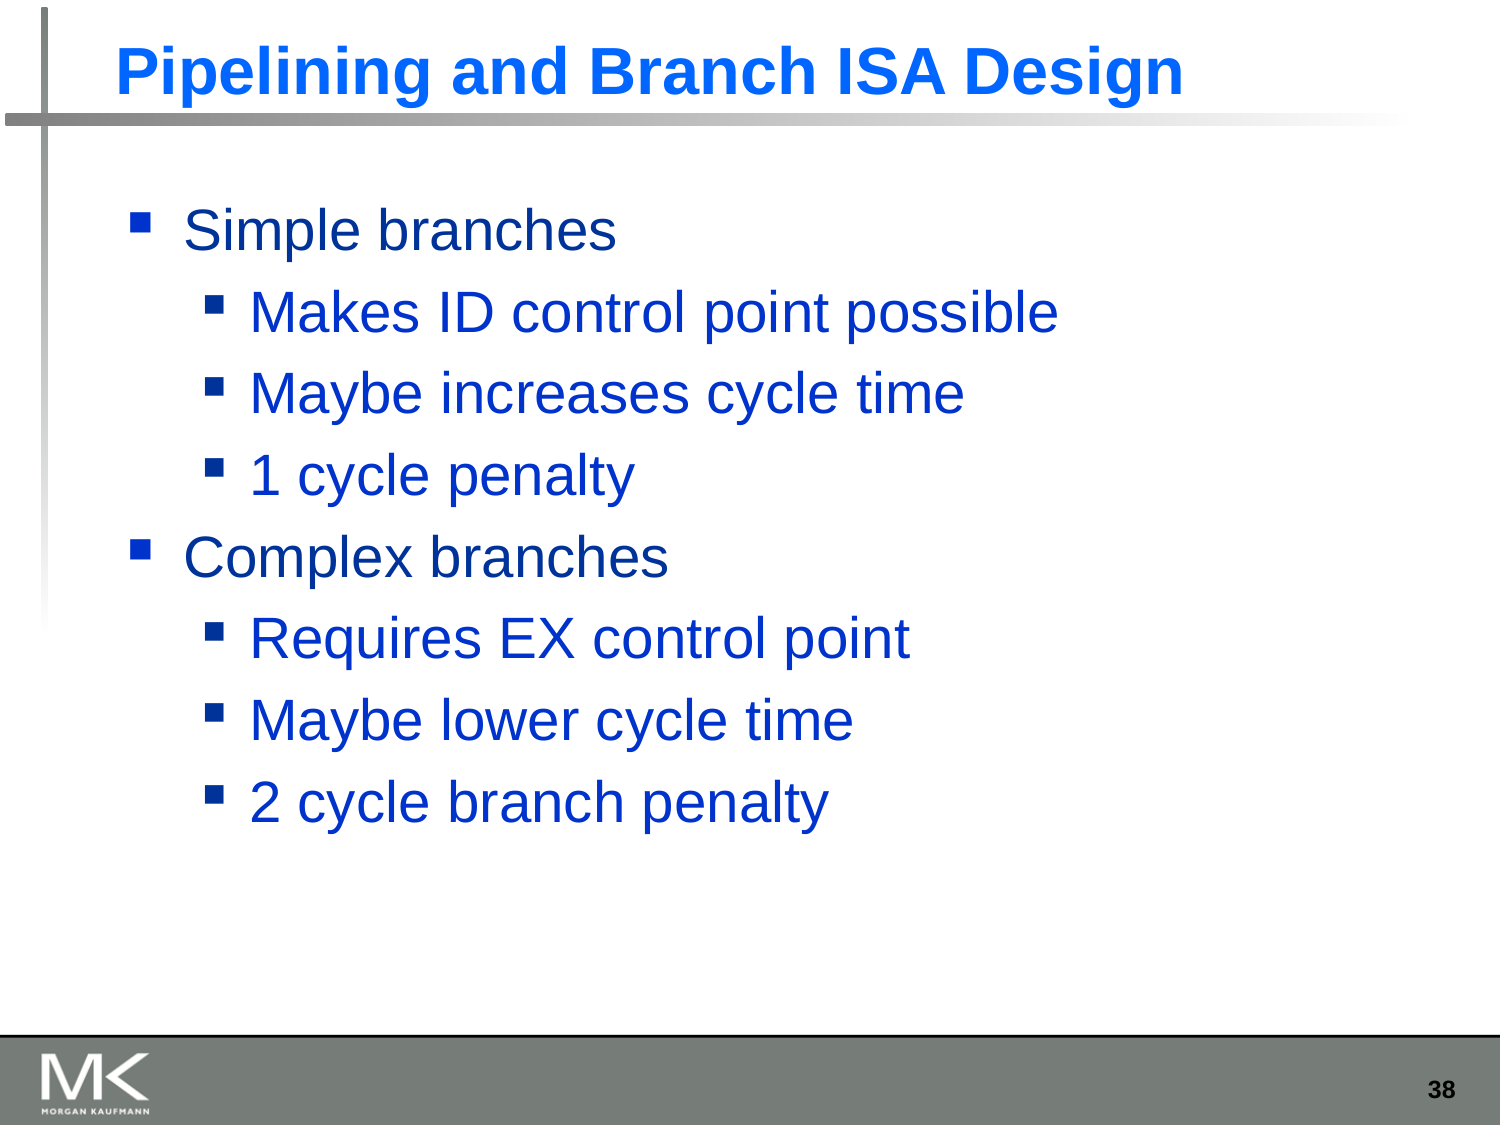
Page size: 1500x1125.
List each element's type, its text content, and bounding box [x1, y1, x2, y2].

list Simple branches Makes ID control point possible Maybe increases cycle time 1 cycle penalty Complex branches Requires EX control point Maybe lower cycle time 2 cycle branch penalty [111, 184, 1470, 1024]
title Pipelining and Branch ISA Design [100, 18, 1460, 116]
picture [29, 1046, 160, 1123]
